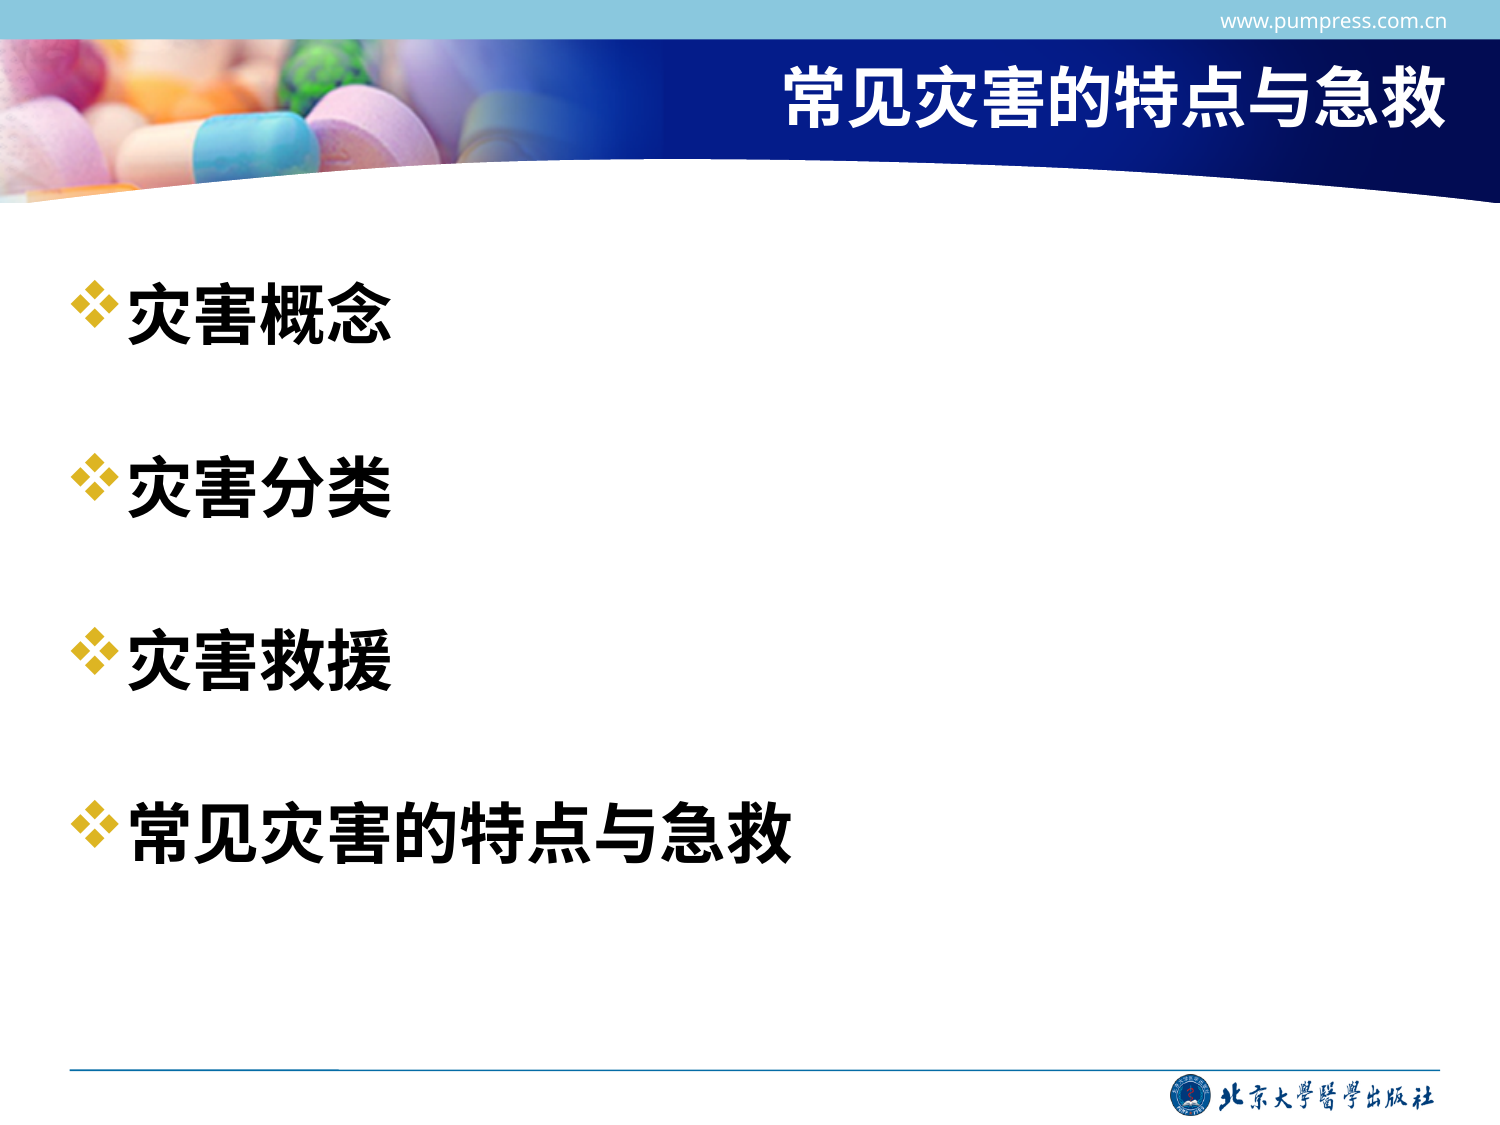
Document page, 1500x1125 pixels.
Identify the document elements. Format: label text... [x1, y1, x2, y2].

picture [1170, 1074, 1436, 1118]
title 常见灾害的特点与急救 [137, 50, 1463, 143]
picture [0, 40, 1500, 203]
list 灾害概念 灾害分类 灾害救援 常见灾害的特点与急救 [50, 224, 1463, 1025]
slide_number www.pumpress.com.cn [1024, 0, 1463, 38]
